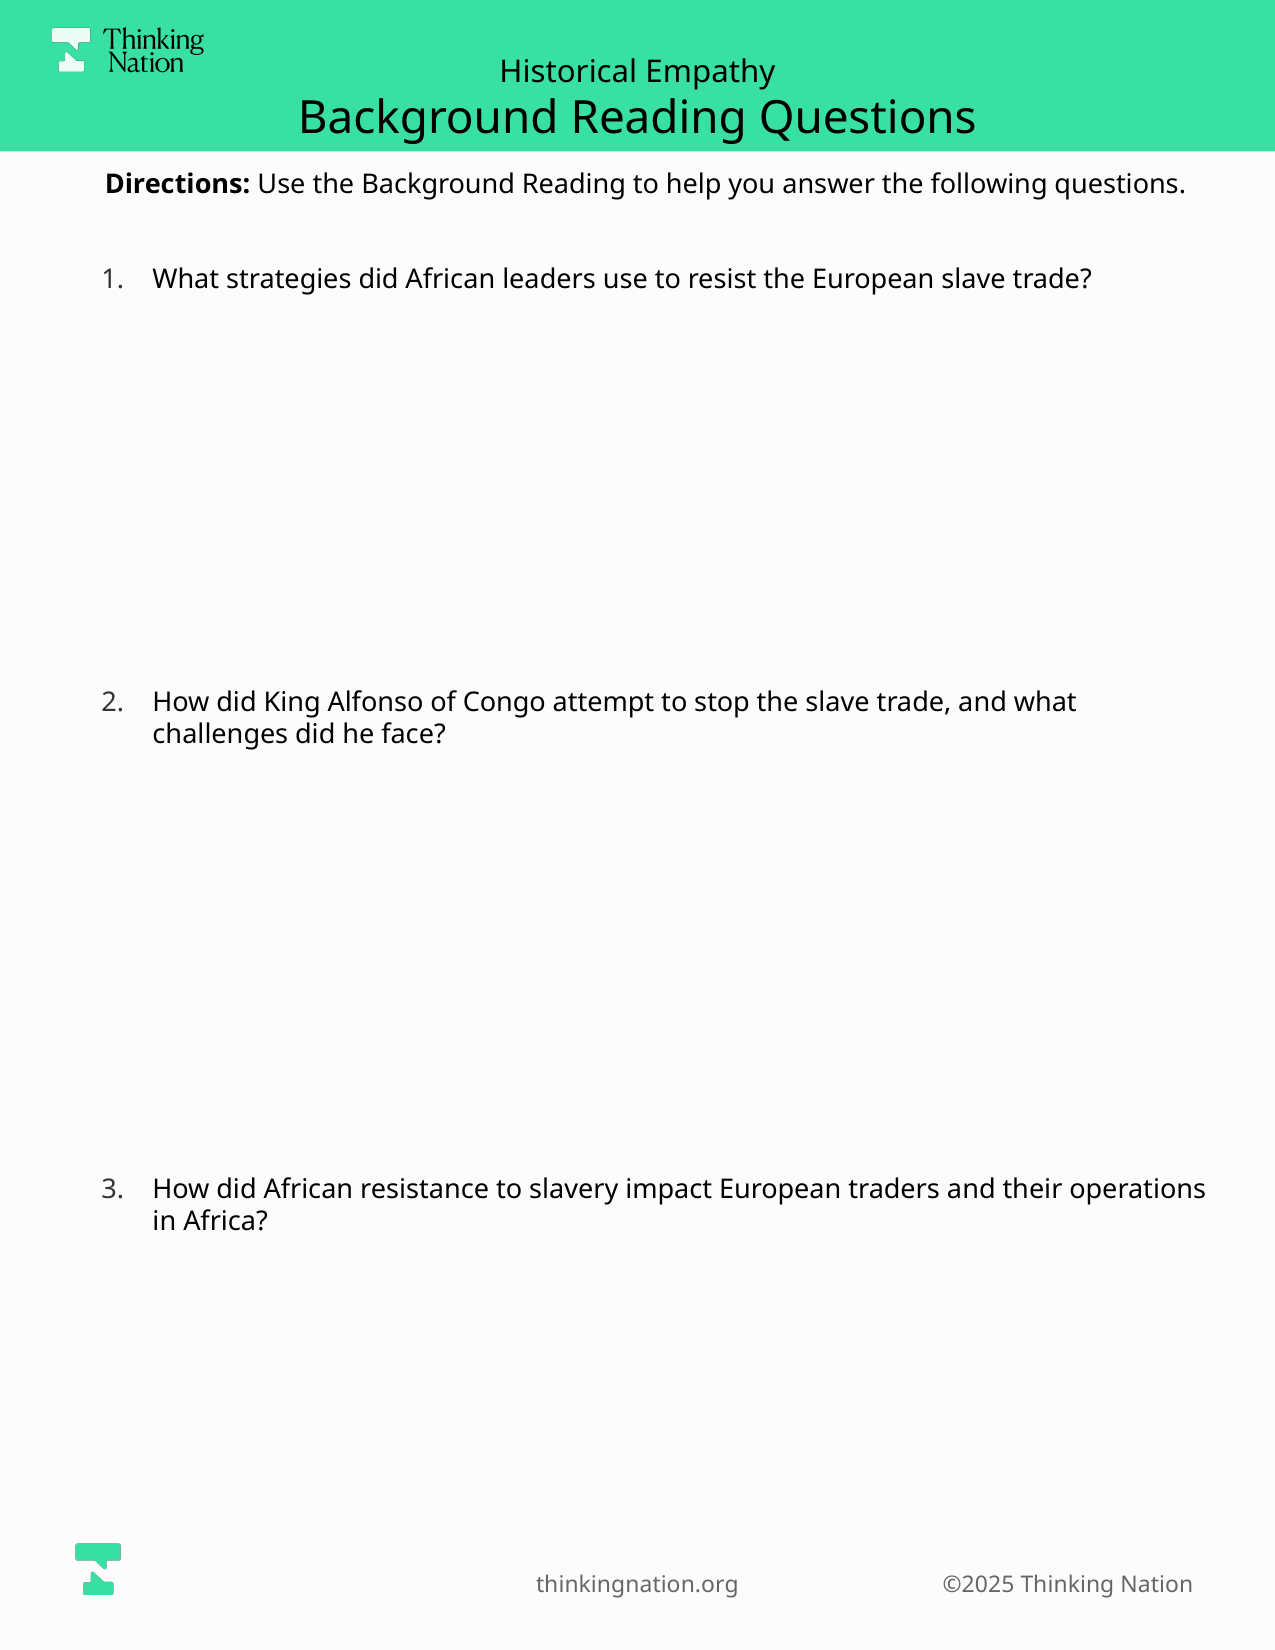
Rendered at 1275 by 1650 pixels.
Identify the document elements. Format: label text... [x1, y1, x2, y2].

text_box Directions: Use the Background Reading to help you answer the following questions. [89, 151, 1210, 214]
picture [62, 1533, 134, 1605]
text_box What strategies did African leaders use to resist the European slave trade? How did King Alfonso of Congo attempt to stop the slave trade, and what challenges did he face? How did African resistance to slavery impact European traders and their operations in Africa? [62, 246, 1224, 1583]
text_box Historical Empathy Background Reading Questions [0, 0, 1275, 152]
picture [35, 13, 210, 87]
text_box thinkingnation.org [486, 1583, 789, 1605]
text_box ©2025 Thinking Nation [907, 1583, 1210, 1605]
